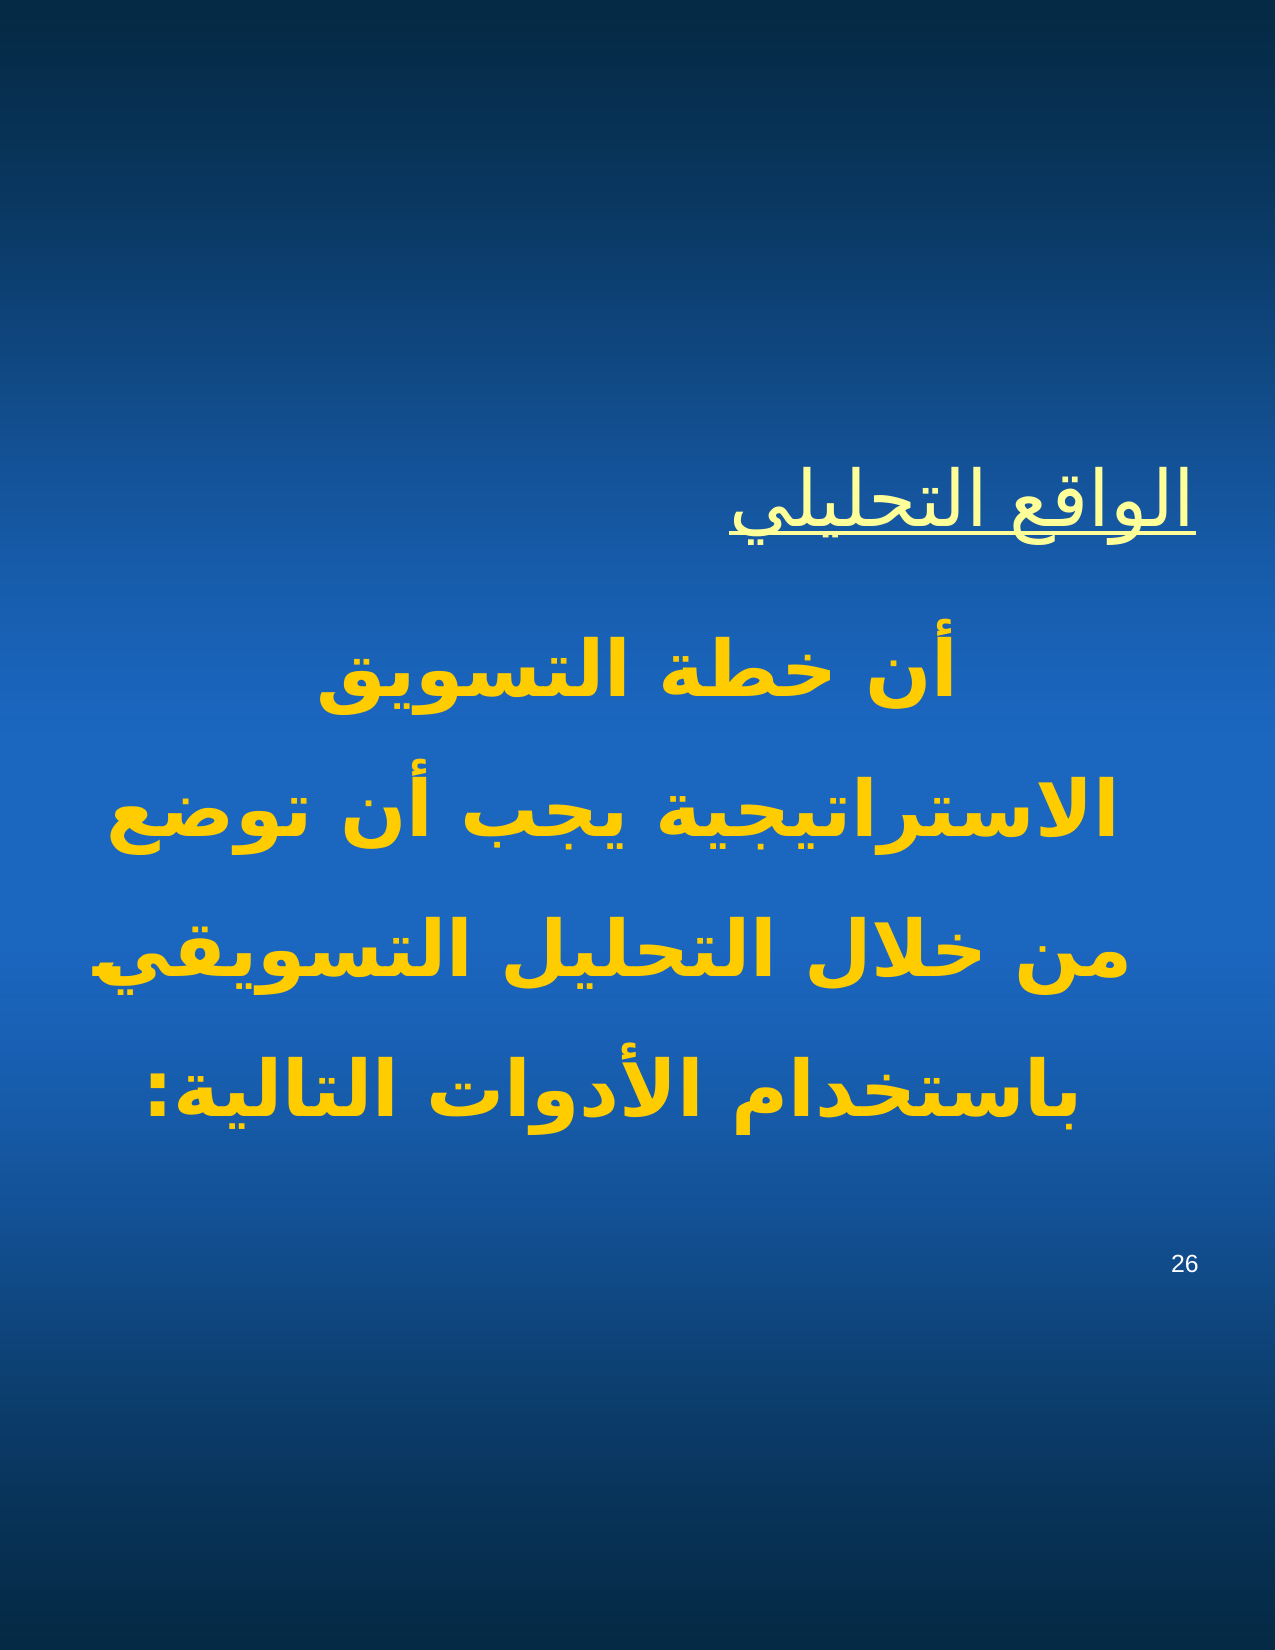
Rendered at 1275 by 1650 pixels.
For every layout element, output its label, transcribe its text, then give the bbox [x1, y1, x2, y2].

text_box الواقع التحليلي [496, 399, 1212, 563]
text_box أن خطة التسويق الاستراتيجية يجب أن توضع من خلال التحليل التسويقي باستخدام الأدوات التالية: [63, 563, 1212, 1138]
picture [0, 0, 1275, 1650]
text_box 26 [913, 1217, 1212, 1284]
